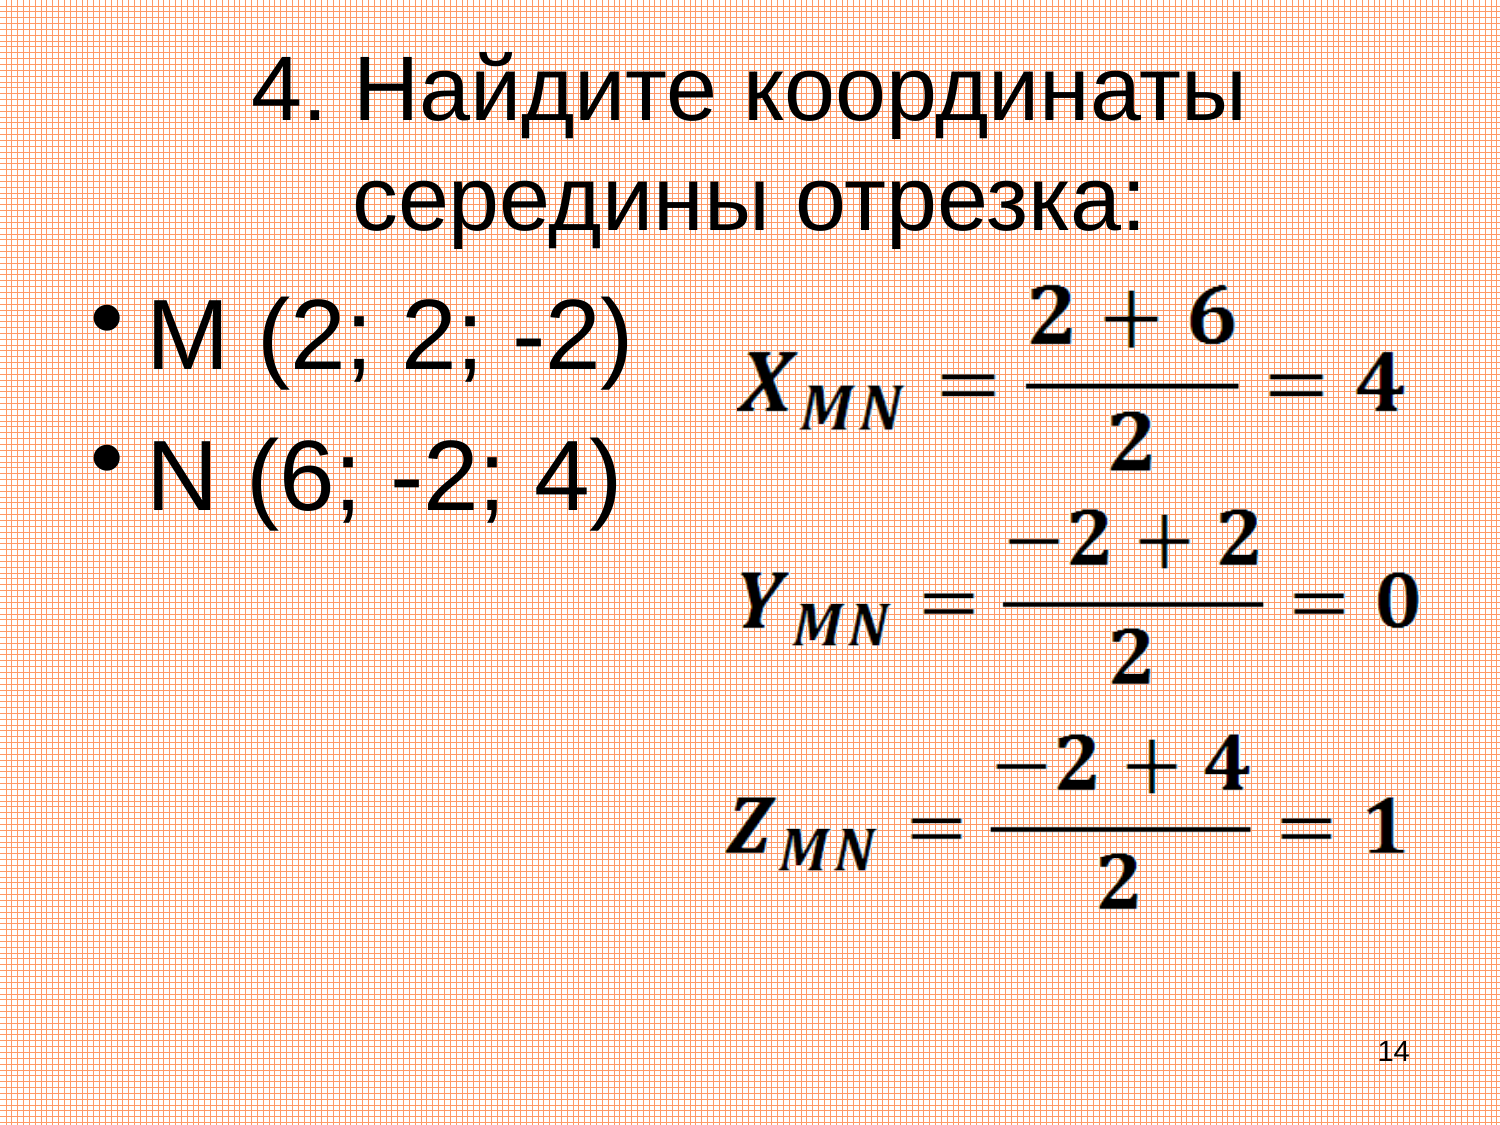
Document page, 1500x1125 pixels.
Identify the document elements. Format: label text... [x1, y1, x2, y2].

title 4. Найдите координаты середины отрезка: [74, 75, 1426, 174]
text_box [0, 243, 1500, 319]
picture [737, 499, 1424, 688]
text_box [0, 0, 1500, 75]
text_box [0, 319, 732, 352]
list M (2; 2; -2) N (6; -2; 4) [74, 352, 738, 576]
slide_number 14 [1074, 1024, 1426, 1103]
picture [737, 274, 1409, 476]
text_box [0, 178, 1500, 243]
picture [724, 724, 1411, 913]
text_box [1412, 319, 1500, 352]
text_box [0, 174, 1500, 178]
